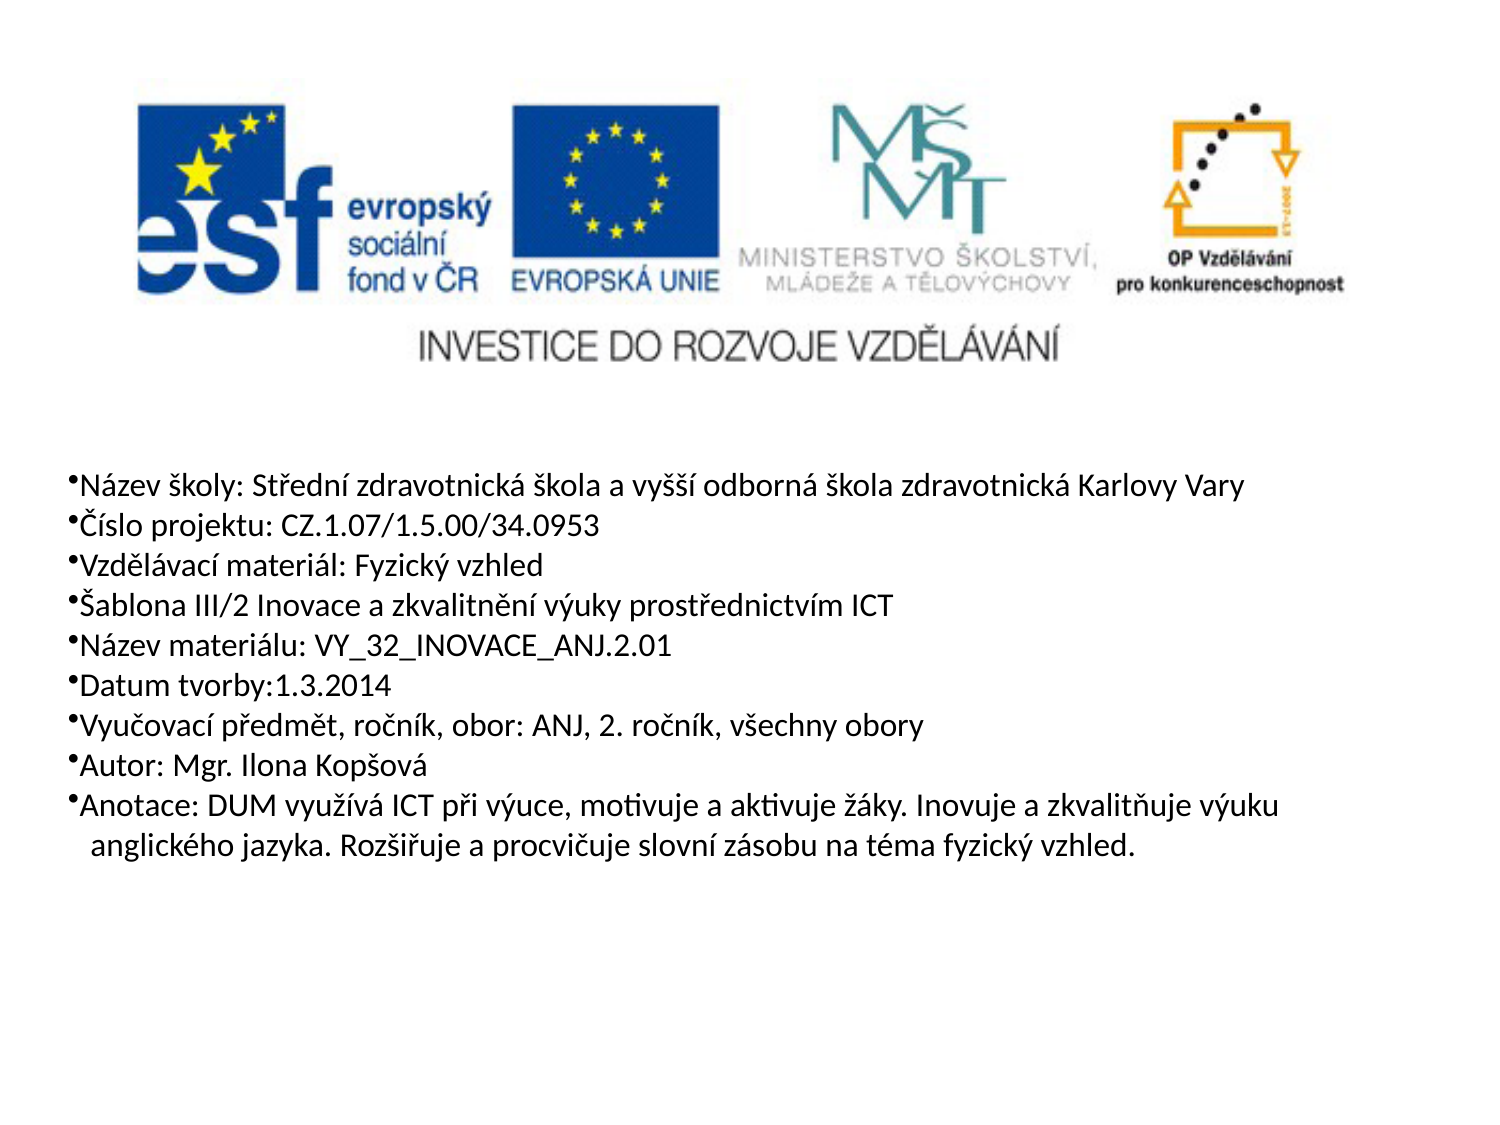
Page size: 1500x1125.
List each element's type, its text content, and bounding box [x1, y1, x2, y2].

text_box Název školy: Střední zdravotnická škola a vyšší odborná škola zdravotnická Karlovy Vary Číslo projektu: CZ.1.07/1.5.00/34.0953 Vzdělávací materiál: Fyzický vzhled Šablona III/2 Inovace a zkvalitnění výuky prostřednictvím ICT Název materiálu: VY_32_INOVACE_ANJ.2.01 Datum tvorby:1.3.2014 Vyučovací předmět, ročník, obor: ANJ, 2. ročník, všechny obory Autor: Mgr. Ilona Kopšová Anotace: DUM využívá ICT při výuce, motivuje a aktivuje žáky. Inovuje a zkvalitňuje výuku anglického jazyka. Rozšiřuje a procvičuje slovní zásobu na téma fyzický vzhled. [53, 456, 1441, 871]
picture [100, 77, 1377, 386]
